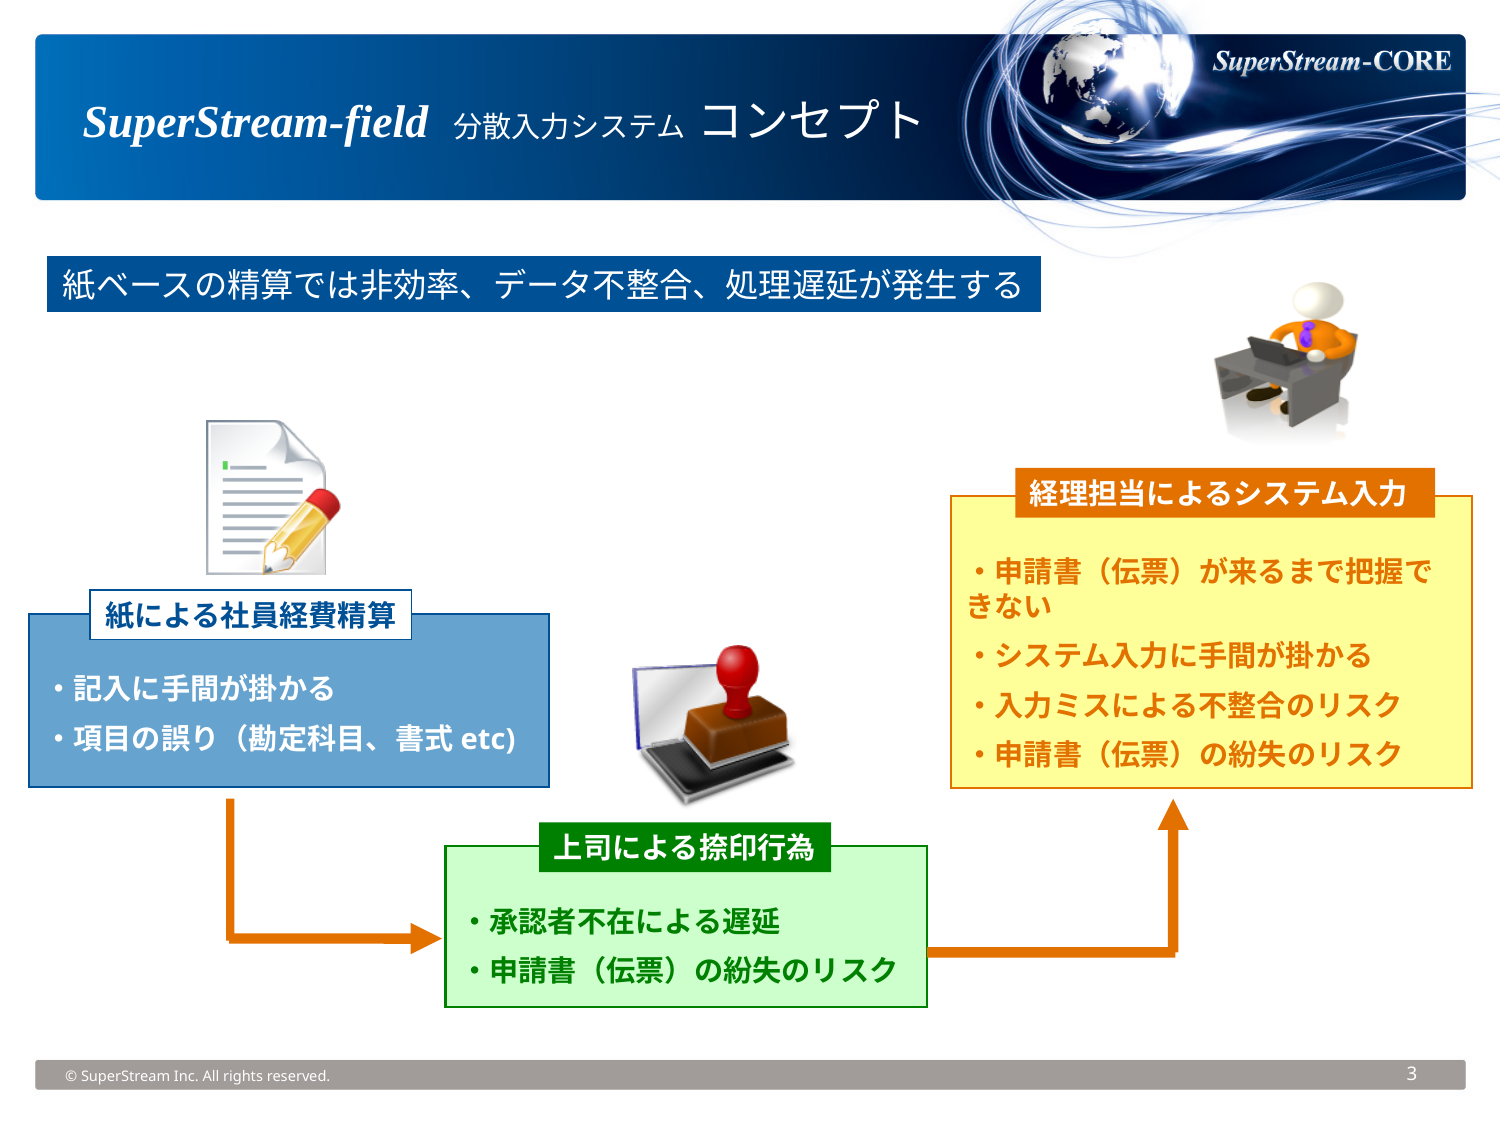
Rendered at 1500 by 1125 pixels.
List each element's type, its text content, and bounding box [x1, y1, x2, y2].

text_box [229, 932, 442, 945]
text_box ・申請書（伝票）が来るまで把握できない ・システム入力に手間が掛かる ・入力ミスによる不整合のリスク ・申請書（伝票）の紛失のリスク [950, 496, 1472, 788]
text_box 上司による捺印行為 [539, 822, 832, 873]
text_box ・記入に手間が掛かる ・項目の誤り（勘定科目、書式etc) [29, 613, 550, 787]
picture [0, 0, 1500, 1125]
text_box 紙による社員経費精算 [90, 590, 412, 640]
text_box ・承認者不在による遅延 ・申請書（伝票）の紛失のリスク [445, 846, 927, 1008]
footer © SuperStream Inc. All rights reserved. [50, 1059, 423, 1094]
text_box 紙ベースの精算では非効率、データ不整合、処理遅延が発生する [48, 256, 1041, 312]
text_box [1166, 798, 1180, 953]
slide_number 3 [1299, 1060, 1418, 1090]
text_box 経理担当によるシステム入力 [1015, 467, 1436, 518]
title SuperStream-field 分散入力システム コンセプト [82, 35, 1418, 201]
